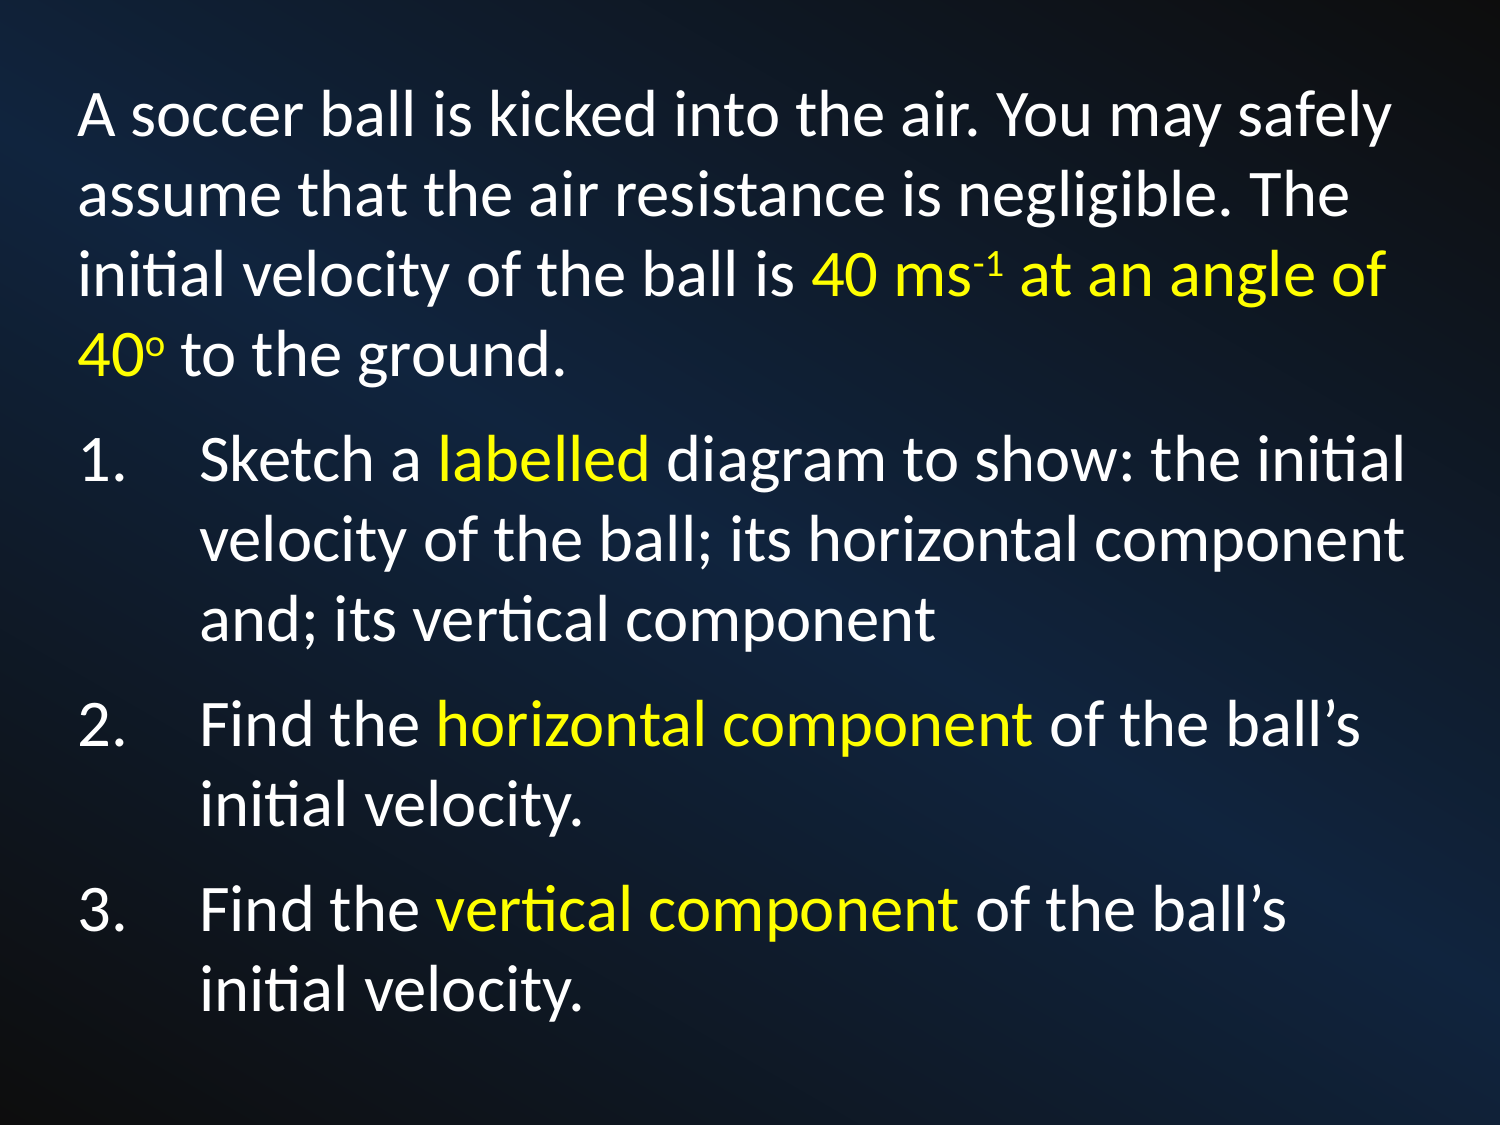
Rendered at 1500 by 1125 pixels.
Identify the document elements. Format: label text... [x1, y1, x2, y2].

text_box A soccer ball is kicked into the air. You may safely assume that the air resistance is negligible. The initial velocity of the ball is 40 ms-1 at an angle of 40o to the ground. Sketch a labelled diagram to show: the initial velocity of the ball; its horizontal component and; its vertical component Find the horizontal component of the ball’s initial velocity. Find the vertical component of the ball’s initial velocity. [62, 62, 1450, 1032]
